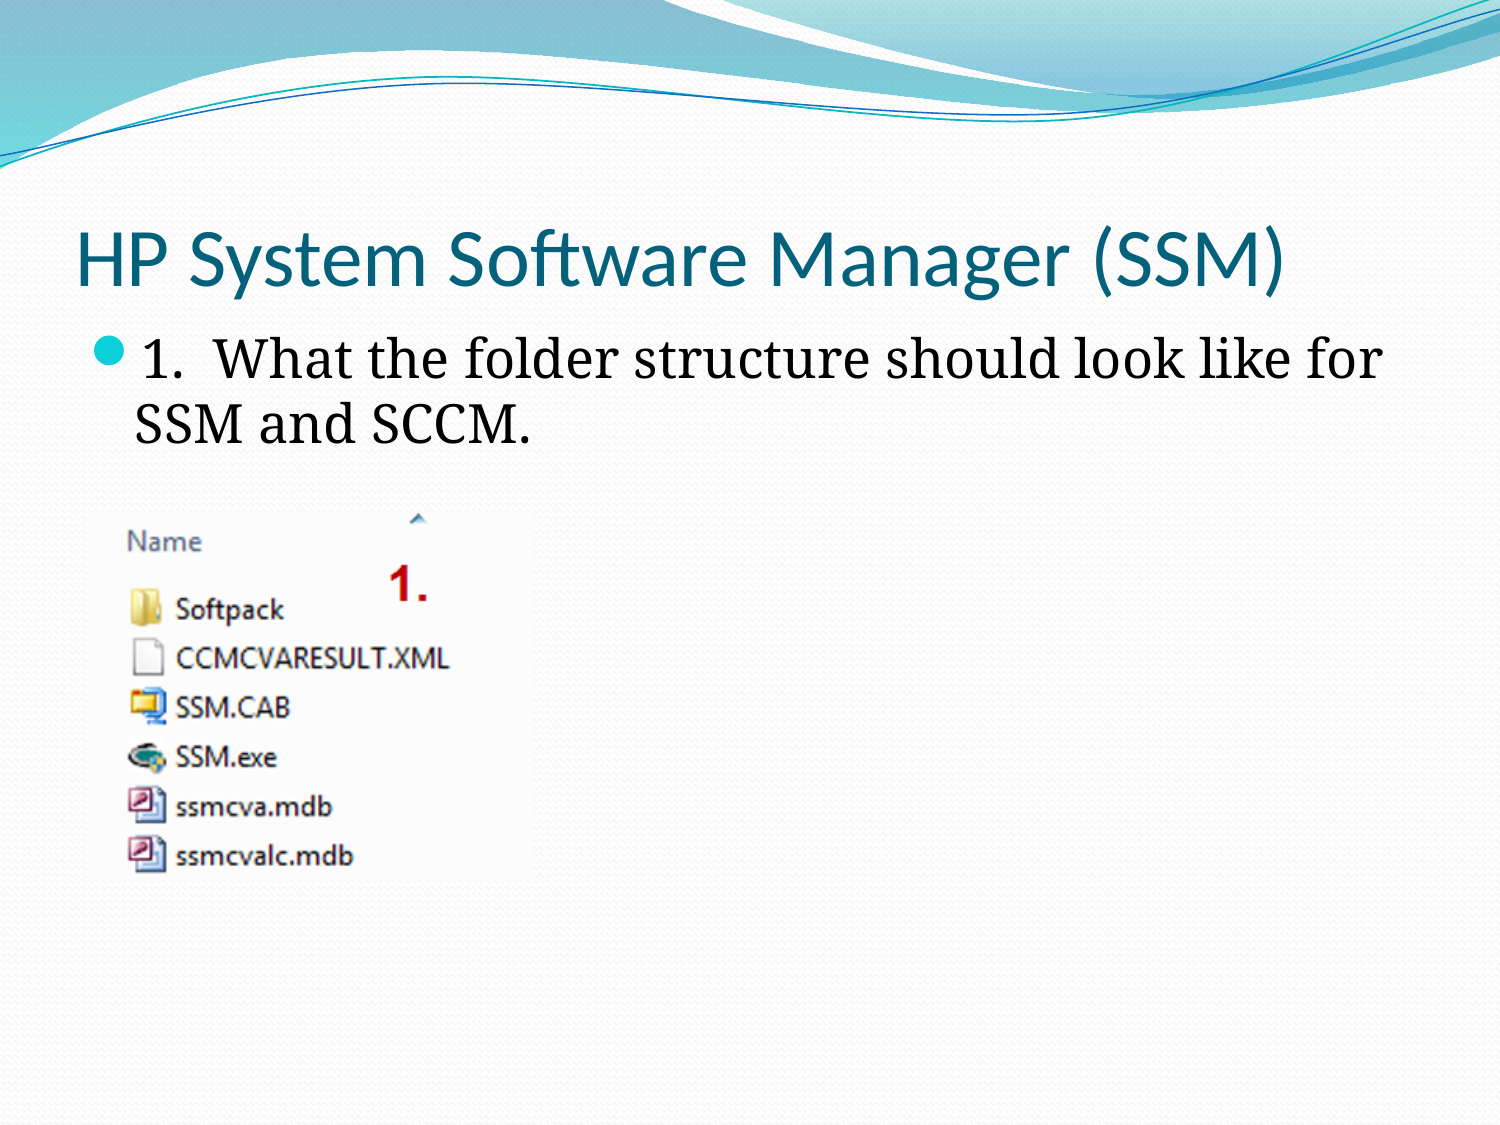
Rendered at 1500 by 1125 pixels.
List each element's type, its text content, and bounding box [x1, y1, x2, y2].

picture [87, 512, 534, 880]
list 1. What the folder structure should look like for SSM and SCCM. [75, 317, 1425, 1038]
title HP System Software Manager (SSM) [75, 115, 1425, 303]
